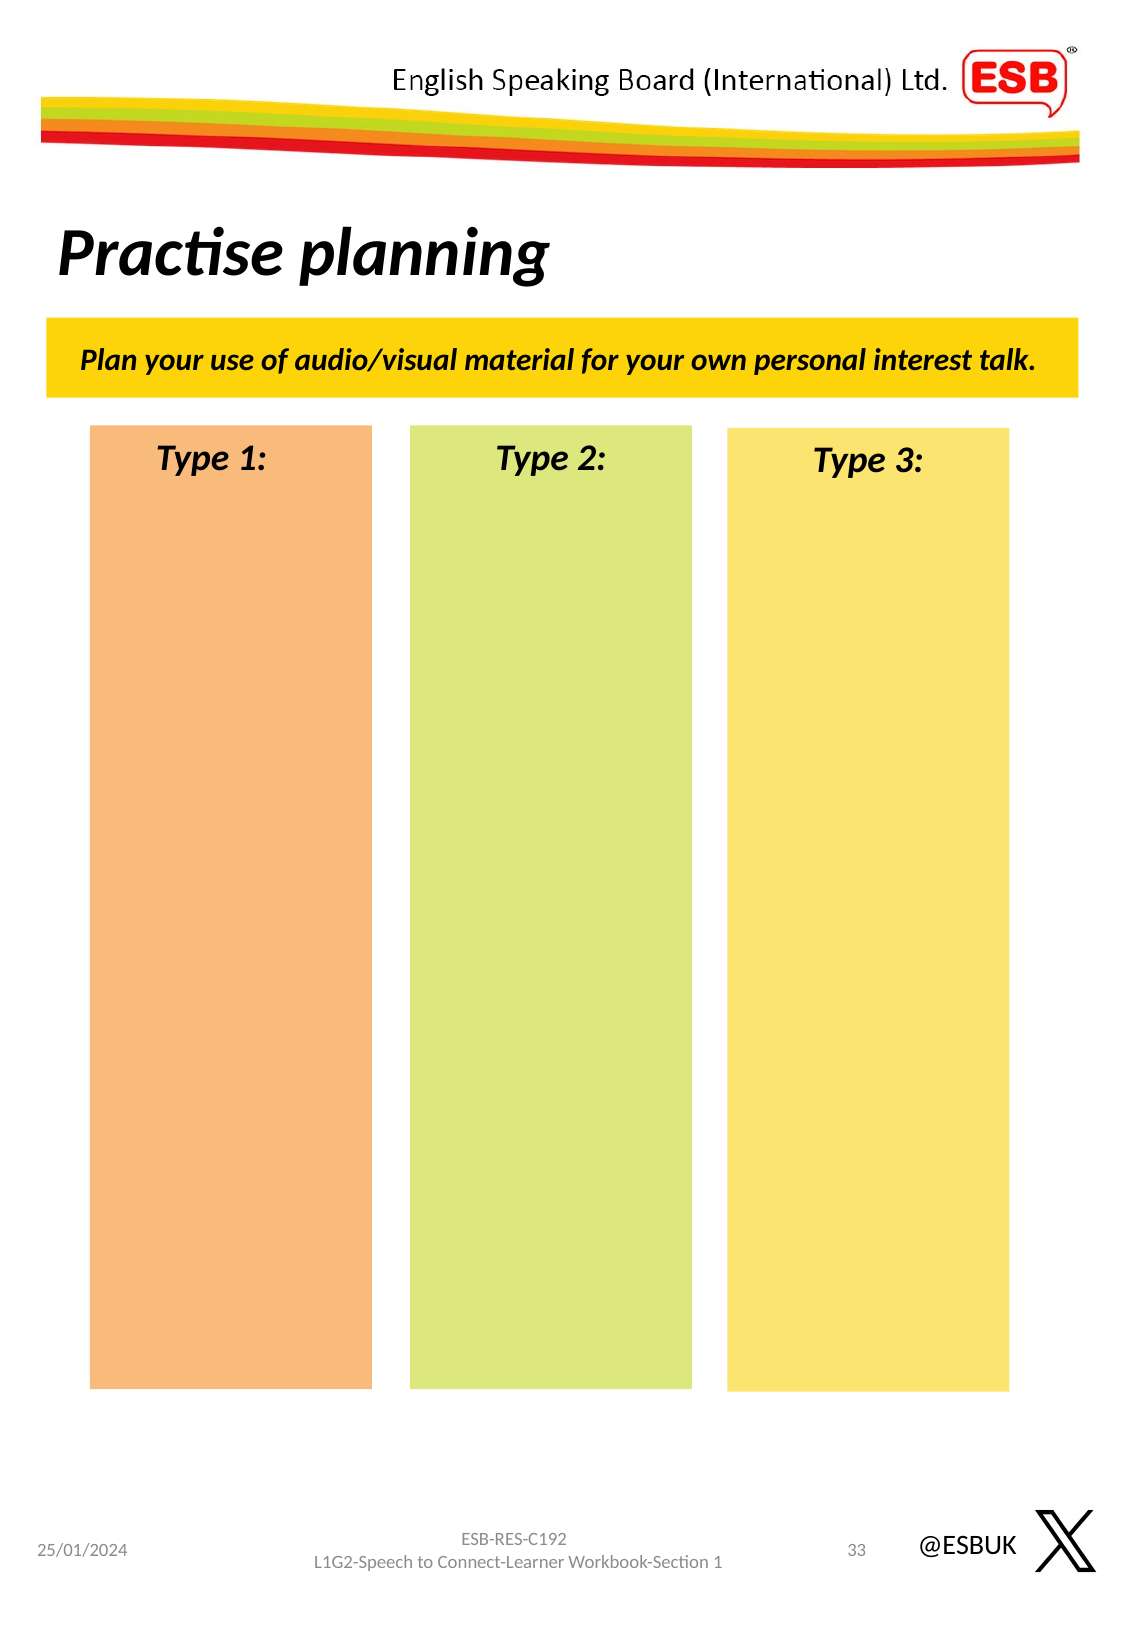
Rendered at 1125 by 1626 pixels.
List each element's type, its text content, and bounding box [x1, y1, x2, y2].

text_box Type 3: [726, 427, 1010, 1393]
text_box Type 1: [89, 424, 373, 1390]
title Practise planning [42, 197, 1014, 309]
picture [1026, 1497, 1107, 1585]
footer ESB-RES-C192 L1G2-Speech to Connect-Learner Workbook-Section 1 [296, 1506, 697, 1593]
picture [0, 1, 1125, 234]
slide_number 33 [697, 1506, 882, 1593]
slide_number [22, 1506, 276, 1593]
text_box Type 2: [409, 424, 693, 1390]
text_box Plan your use of audio/visual material for your own personal interest talk. [45, 317, 1079, 399]
